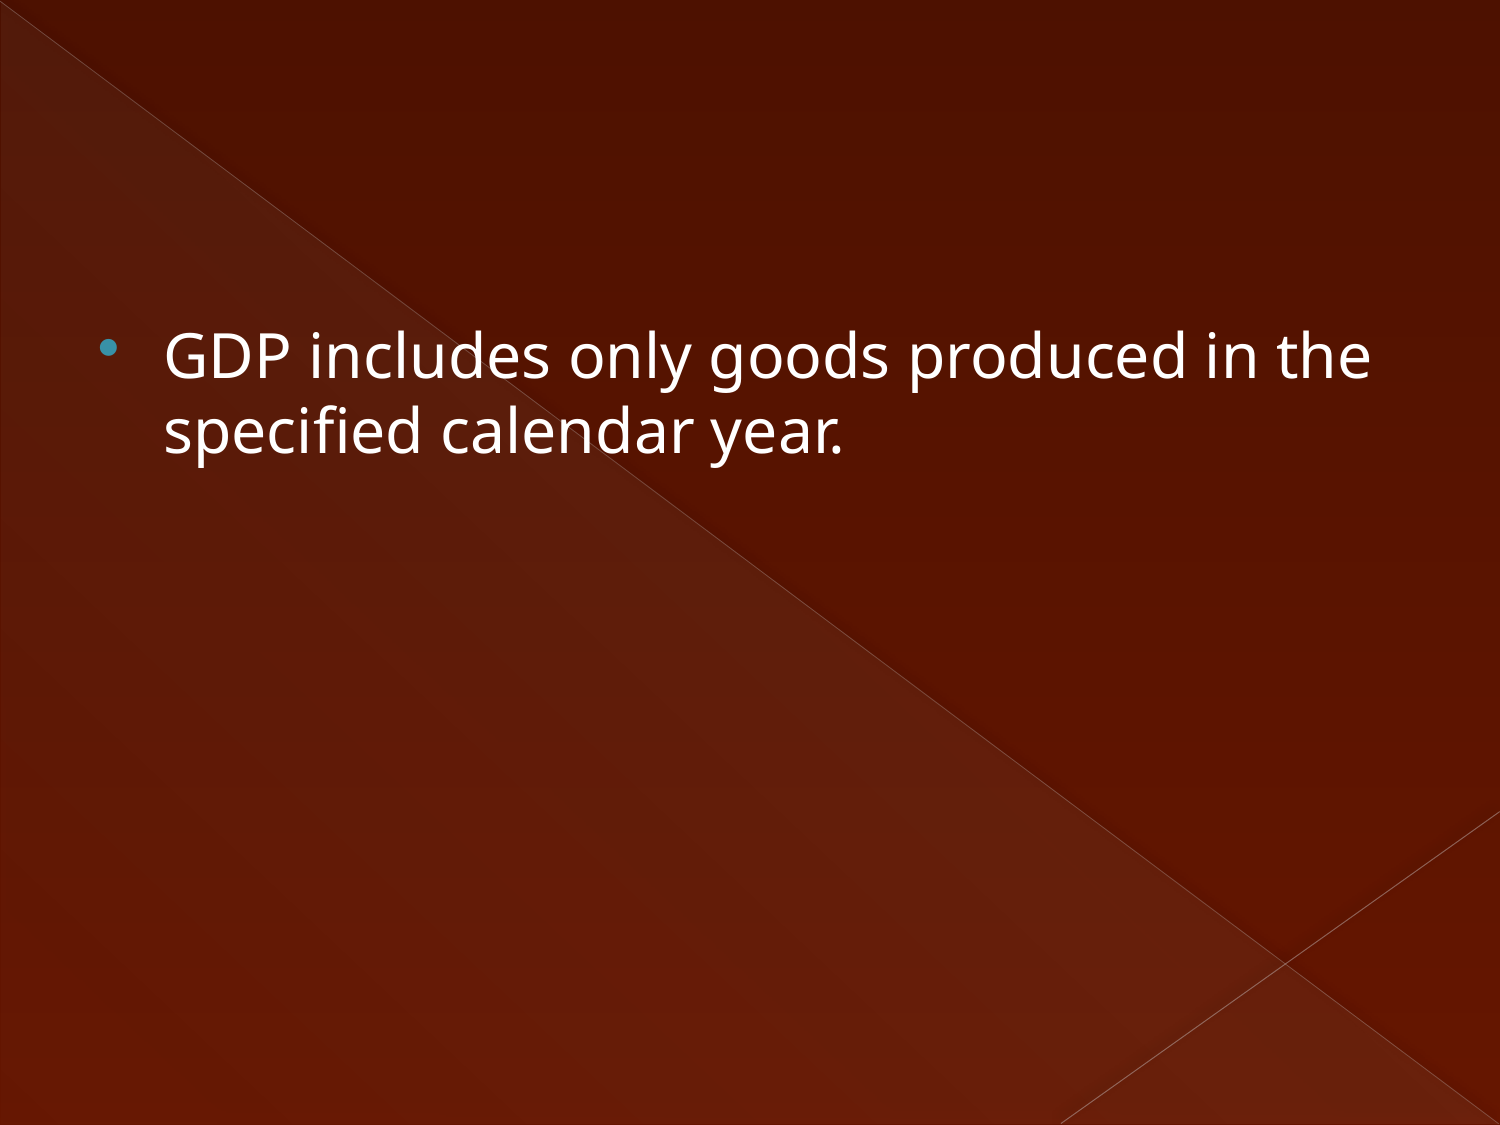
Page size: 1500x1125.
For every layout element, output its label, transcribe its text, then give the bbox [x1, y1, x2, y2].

list GDP includes only goods produced in the specified calendar year. [75, 308, 1425, 1059]
